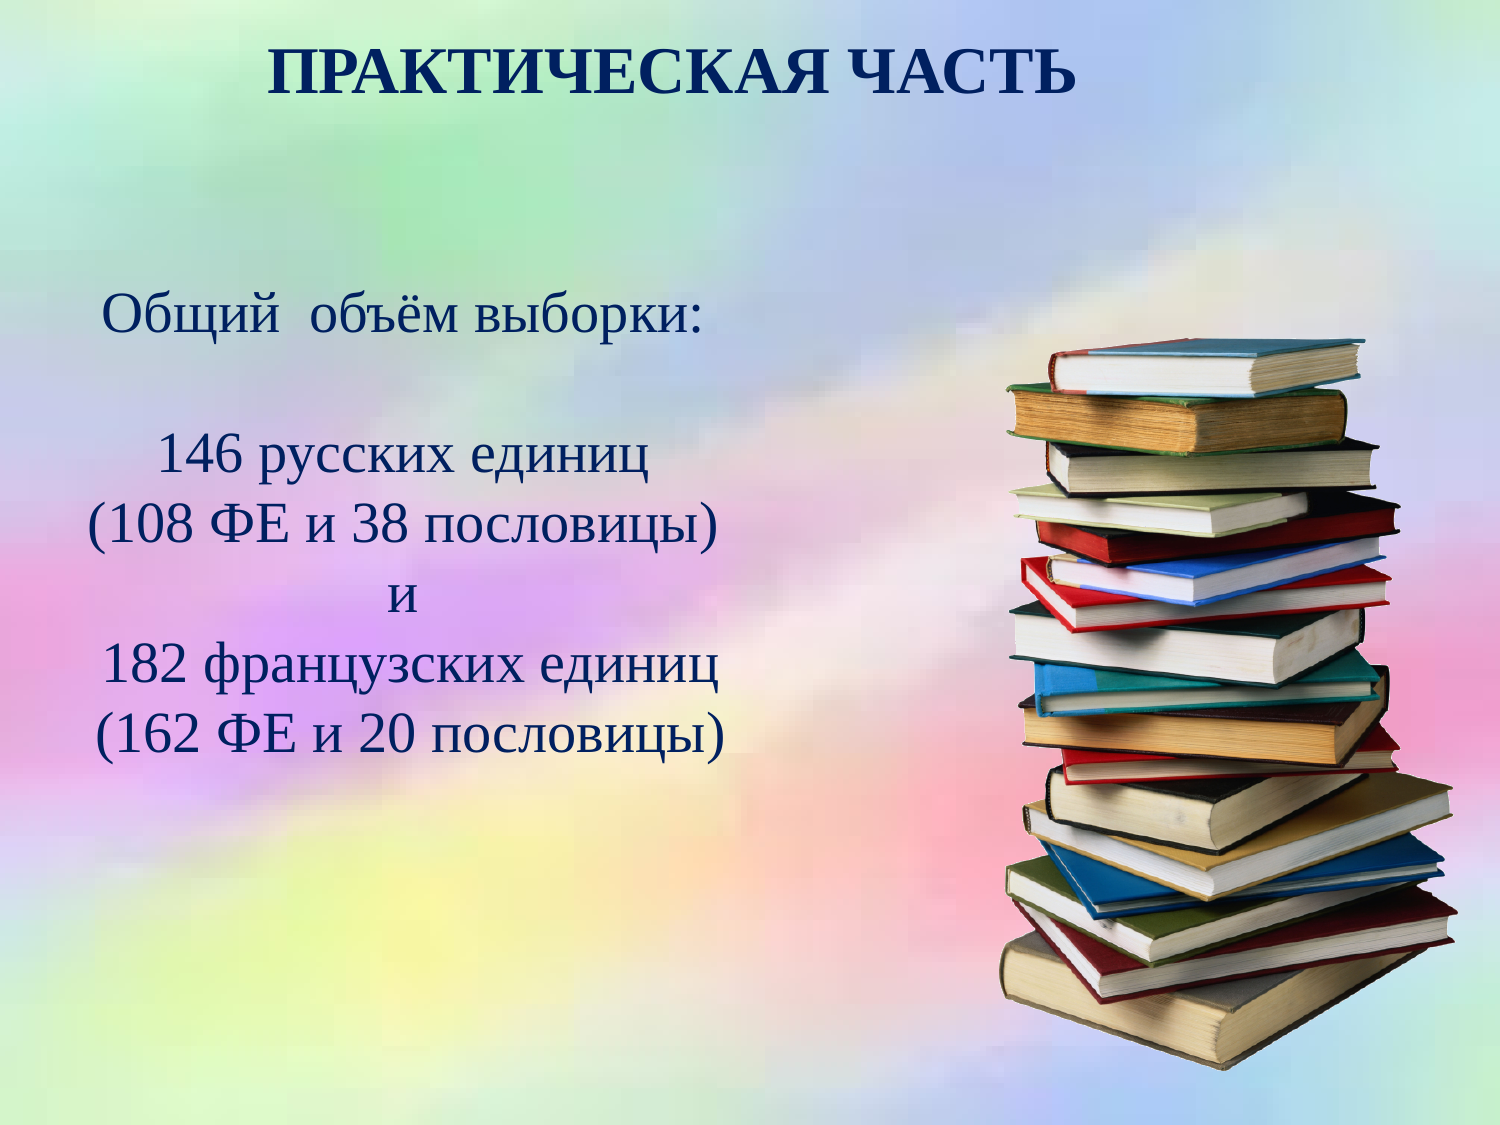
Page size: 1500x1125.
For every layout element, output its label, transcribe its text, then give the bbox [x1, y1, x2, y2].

text_box ПРАКТИЧЕСКАЯ ЧАСТЬ [88, 19, 1258, 114]
text_box Общий объём выборки: 146 русских единиц (108 ФЕ и 38 пословицы) и 182 французских единиц (162 ФЕ и 20 пословицы) [35, 267, 786, 772]
picture [0, 0, 1500, 1125]
